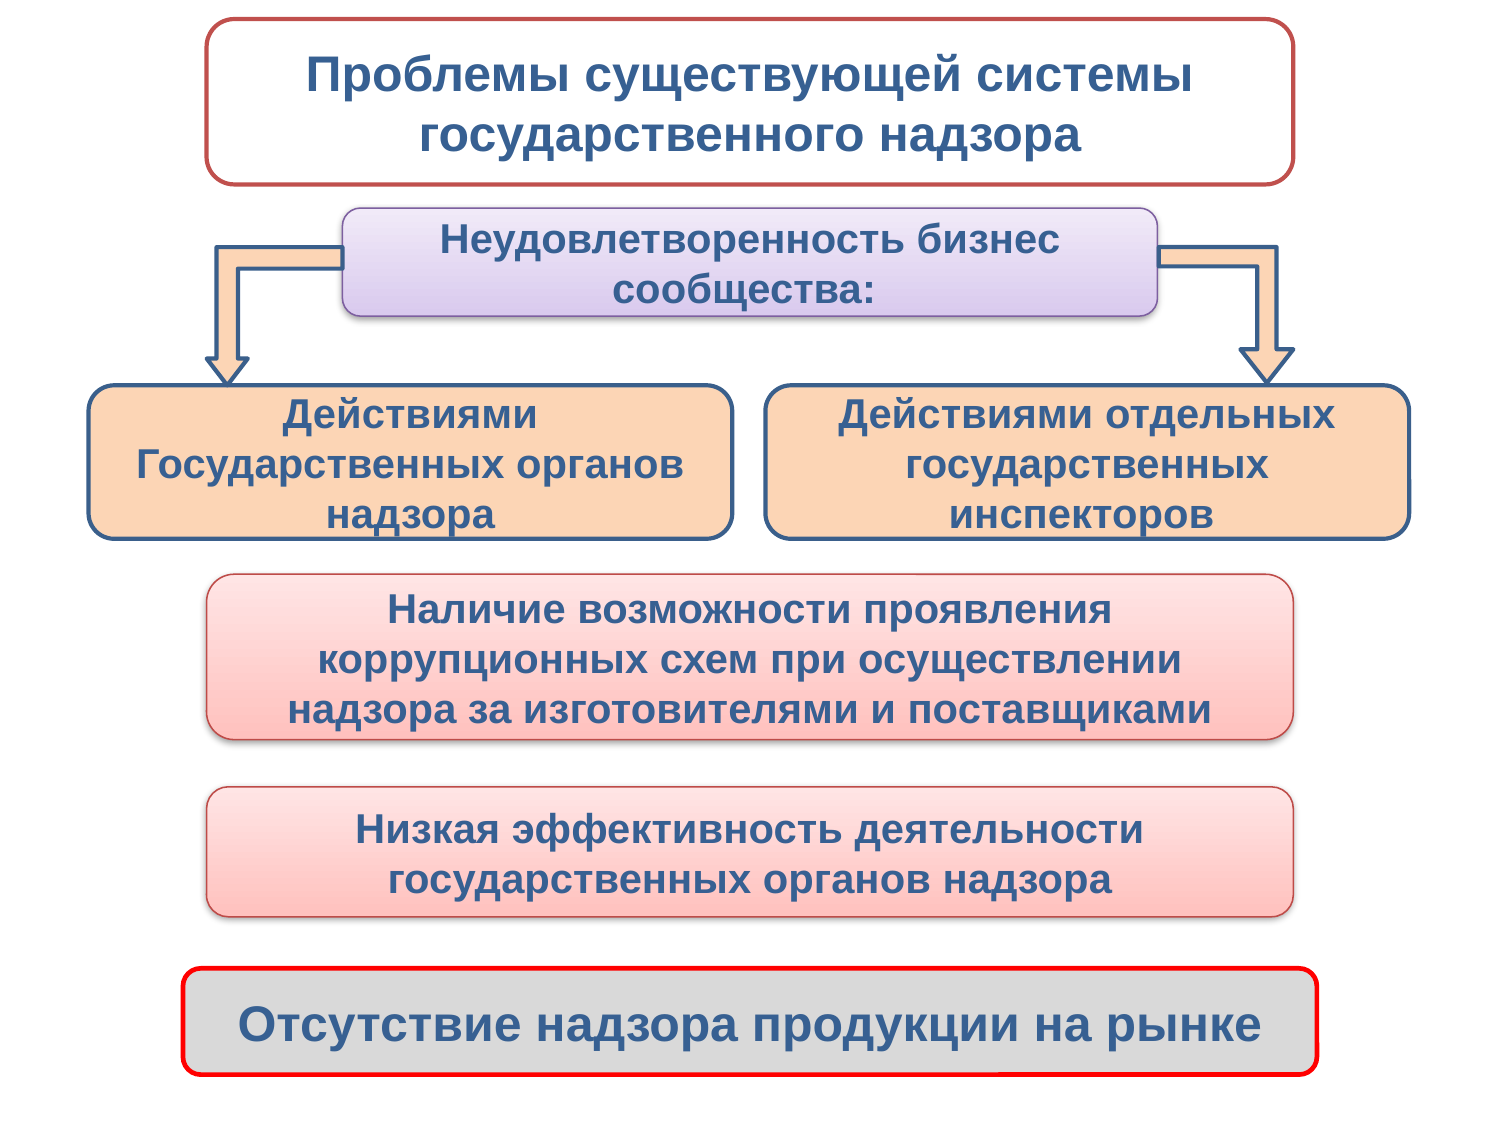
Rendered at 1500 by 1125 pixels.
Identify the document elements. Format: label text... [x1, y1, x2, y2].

text_box [1156, 244, 1296, 386]
text_box Проблемы существующей системы государственного надзора [204, 16, 1296, 187]
text_box Наличие возможности проявления коррупционных схем при осуществлении надзора за изготовителями и поставщиками [205, 573, 1295, 741]
text_box Действиями Государственных органов надзора [86, 383, 735, 541]
text_box Неудовлетворенность бизнес сообщества: [341, 207, 1159, 317]
text_box Действиями отдельных государственных инспекторов [763, 383, 1412, 541]
text_box Отсутствие надзора продукции на рынке [180, 966, 1320, 1077]
text_box Низкая эффективность деятельности государственных органов надзора [205, 786, 1295, 918]
text_box [204, 245, 345, 388]
